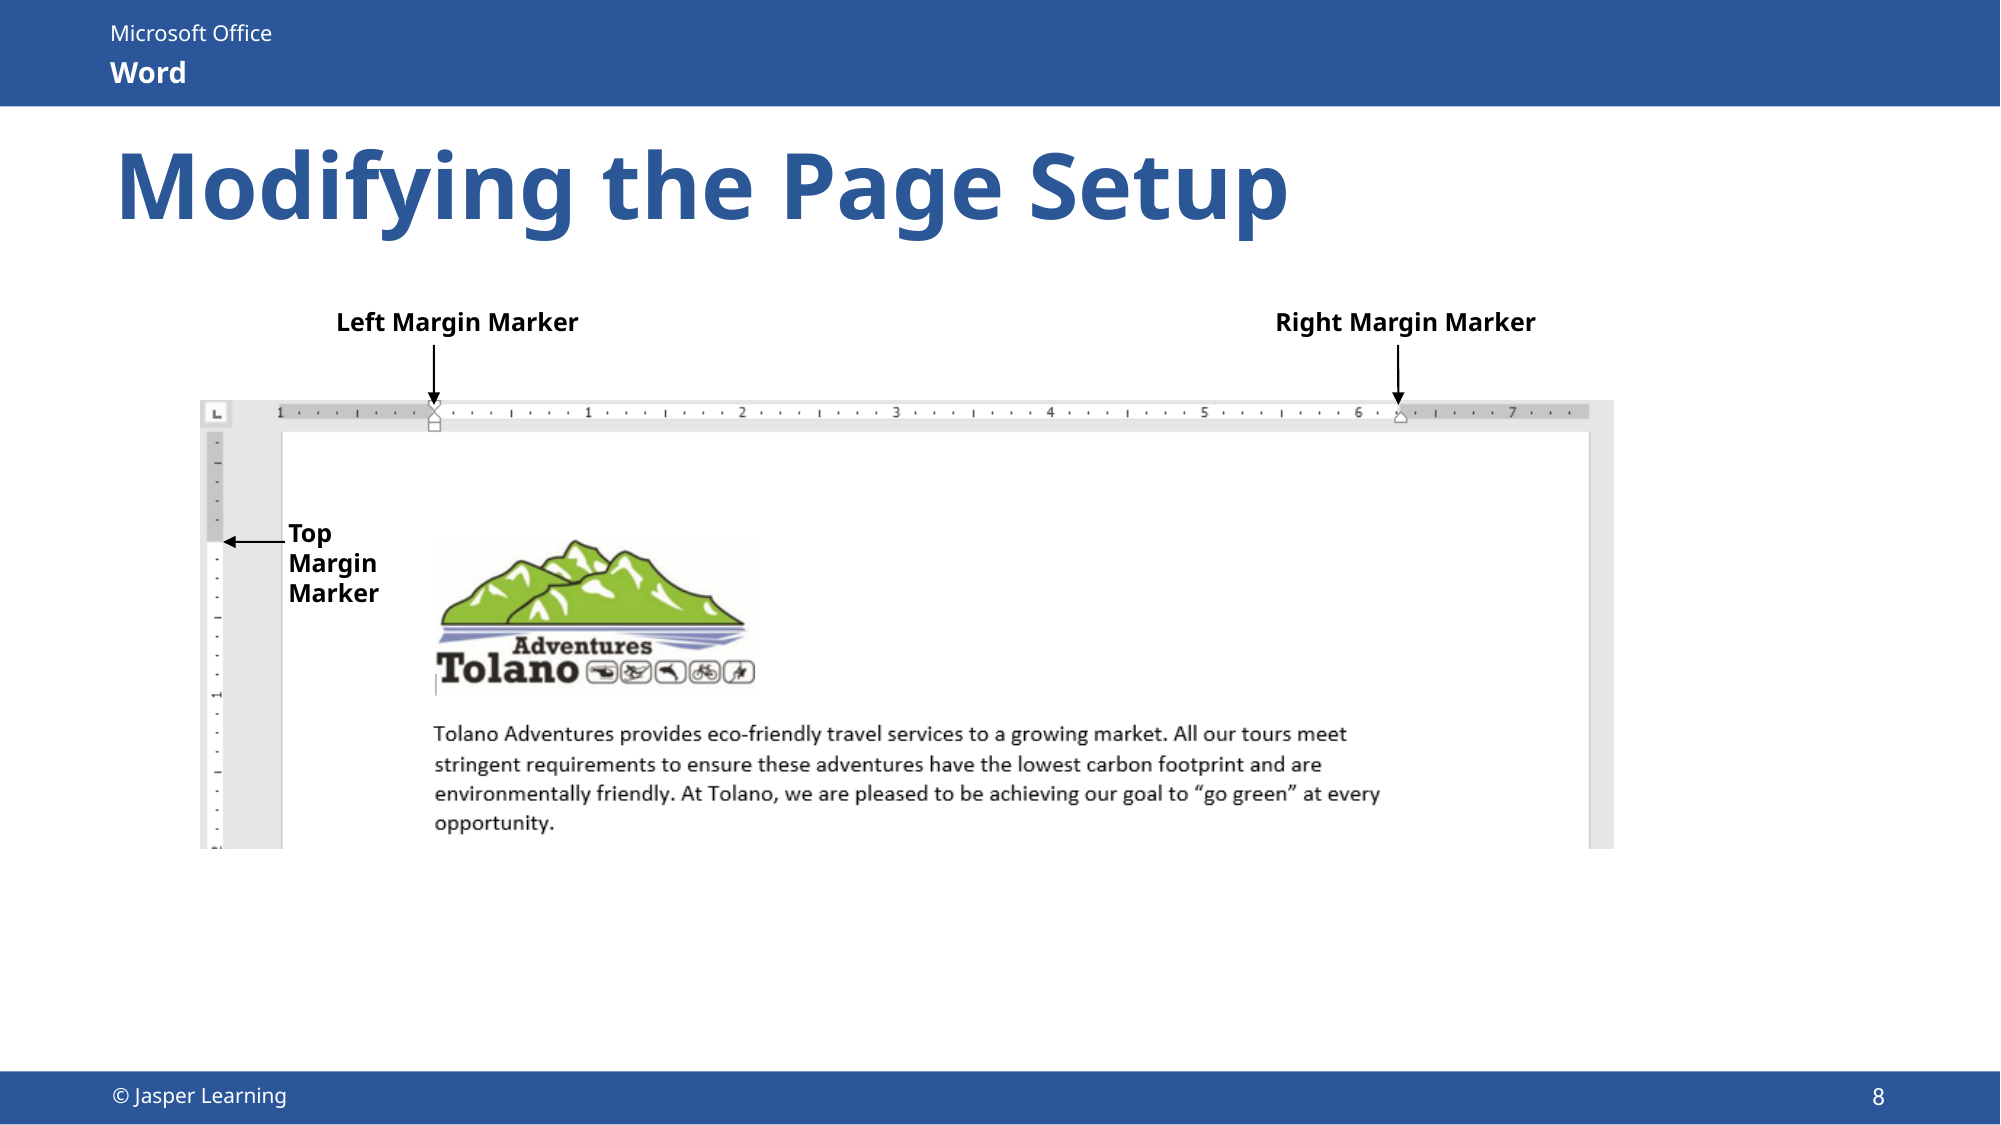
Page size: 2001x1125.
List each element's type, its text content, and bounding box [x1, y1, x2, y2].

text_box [192, 306, 1617, 859]
footer © Jasper Learning [97, 1076, 773, 1118]
title Modifying the Page Setup [99, 118, 1866, 248]
slide_number 8 [1433, 1065, 1900, 1125]
